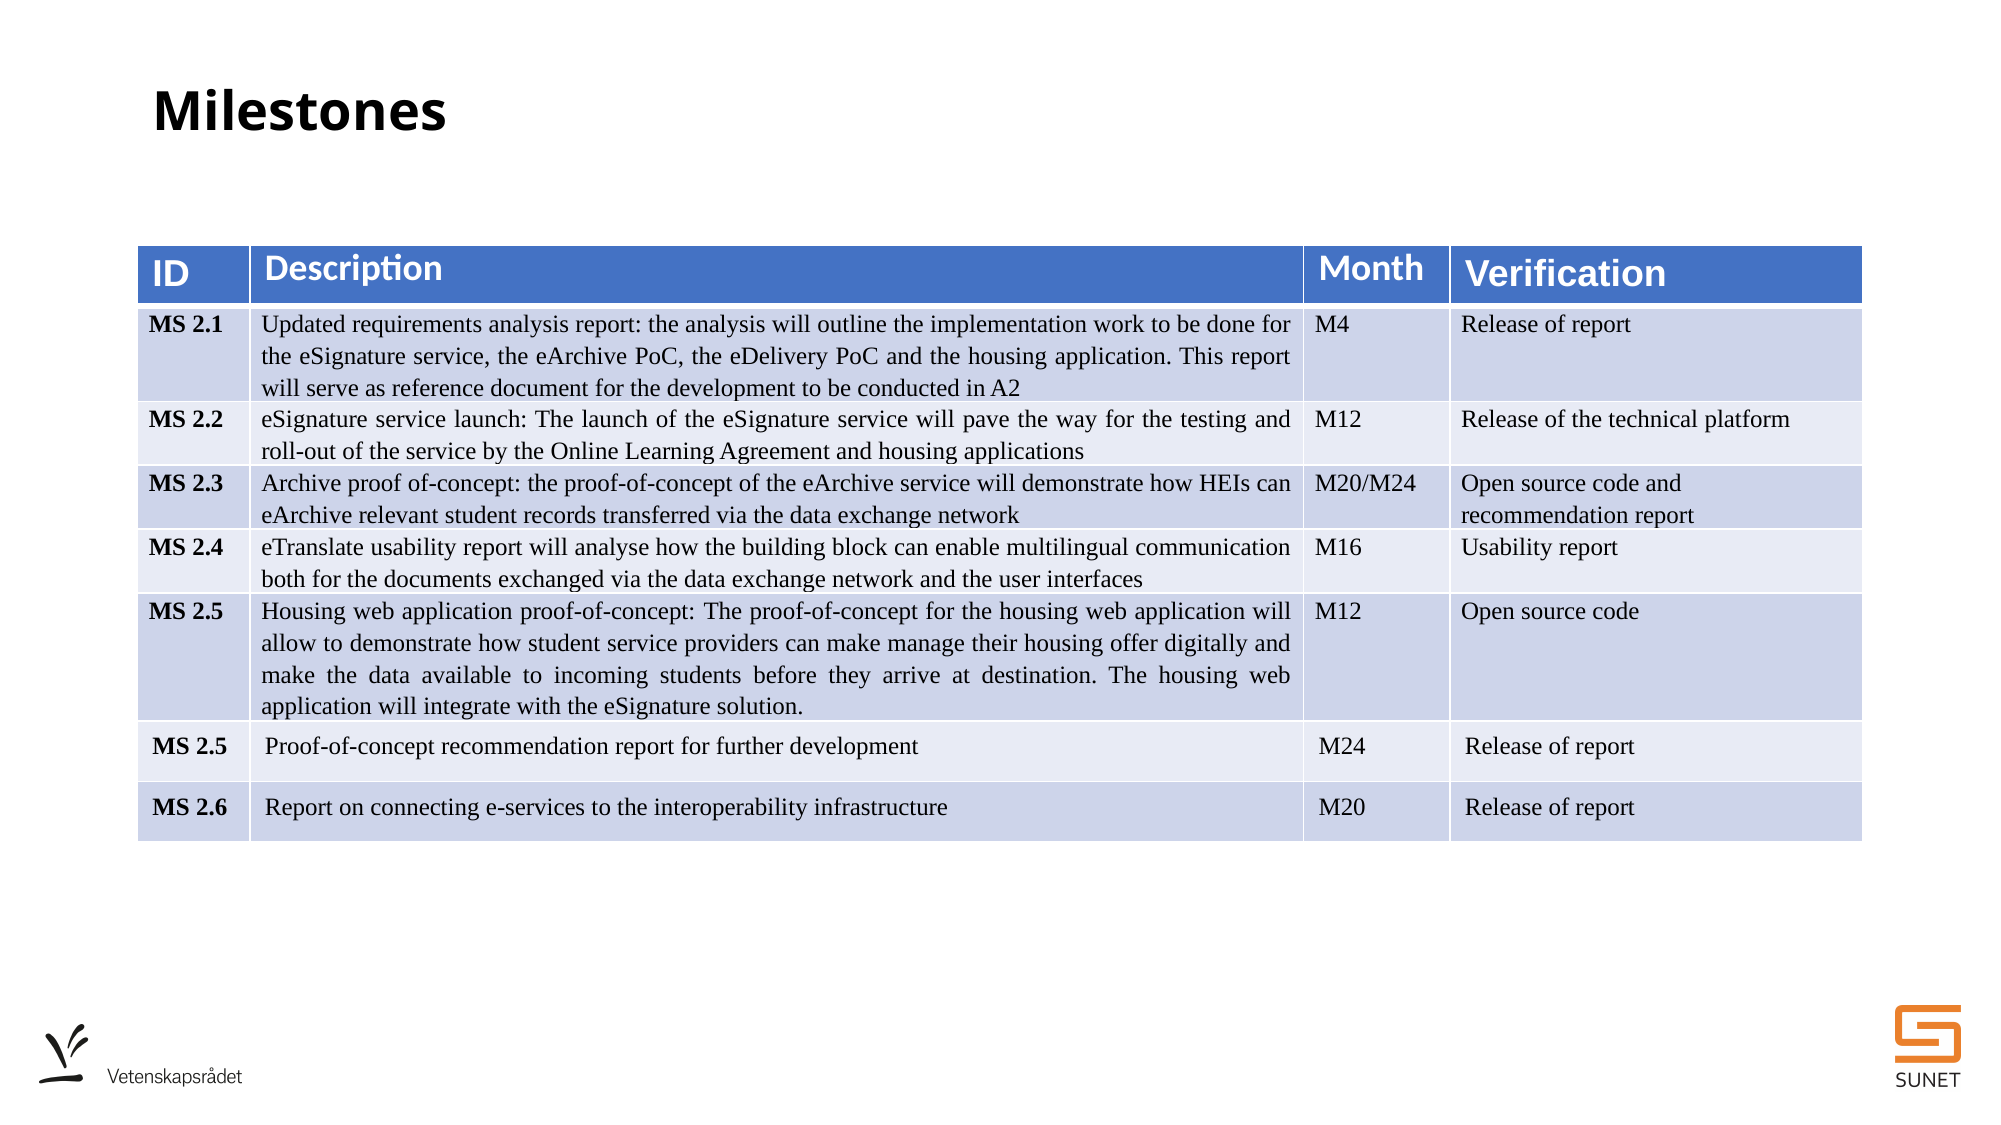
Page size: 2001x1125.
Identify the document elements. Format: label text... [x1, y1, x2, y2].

table_cell eTranslate usability report will analyse how the building block can enable multilingual communication both for the documents exchanged via the data exchange network and the user interfaces [251, 530, 1303, 592]
table_cell Open source code and recommendation report [1451, 466, 1862, 528]
table_cell MS 2.3 [138, 466, 249, 528]
table_cell MS 2.2 [138, 402, 249, 464]
title Milestones [137, 59, 1863, 167]
table_header Month [1304, 246, 1449, 303]
table_cell Housing web application proof-of-concept: The proof-of-concept for the housing web application will allow to demonstrate how student service providers can make manage their housing offer digitally and make the data available to incoming students before they arrive at destination. The housing web application will integrate with the eSignature solution. [251, 594, 1303, 720]
table_header ID [138, 246, 249, 303]
table_header Description [251, 246, 1303, 303]
table_header Verification [1451, 246, 1862, 303]
table_cell Release of report [1451, 782, 1862, 841]
picture [39, 1024, 242, 1087]
table_cell Proof-of-concept recommendation report for further development [251, 722, 1303, 781]
table_cell M20/M24 [1304, 466, 1449, 528]
table_cell MS 2.5 [138, 594, 249, 720]
table_cell MS 2.1 [138, 309, 249, 401]
table_cell MS 2.5 [138, 722, 249, 781]
table_cell Release of report [1451, 309, 1862, 401]
table_cell Updated requirements analysis report: the analysis will outline the implementation work to be done for the eSignature service, the eArchive PoC, the eDelivery PoC and the housing application. This report will serve as reference document for the development to be conducted in A2 [251, 309, 1303, 401]
table_cell M12 [1304, 402, 1449, 464]
table_cell eSignature service launch: The launch of the eSignature service will pave the way for the testing and roll-out of the service by the Online Learning Agreement and housing applications [251, 402, 1303, 464]
table_cell MS 2.4 [138, 530, 249, 592]
table_cell M16 [1304, 530, 1449, 592]
table_cell MS 2.6 [138, 782, 249, 841]
table_cell Archive proof of-concept: the proof-of-concept of the eArchive service will demonstrate how HEIs can eArchive relevant student records transferred via the data exchange network [251, 466, 1303, 528]
table_cell M12 [1304, 594, 1449, 720]
table_cell Open source code [1451, 594, 1862, 720]
table_cell Release of the technical platform [1451, 402, 1862, 464]
table_cell Release of report [1451, 722, 1862, 781]
picture [1895, 1005, 1961, 1092]
table_cell M20 [1304, 782, 1449, 841]
table_cell M24 [1304, 722, 1449, 781]
table_cell Report on connecting e-services to the interoperability infrastructure [251, 782, 1303, 841]
table_cell M4 [1304, 309, 1449, 401]
table_cell Usability report [1451, 530, 1862, 592]
